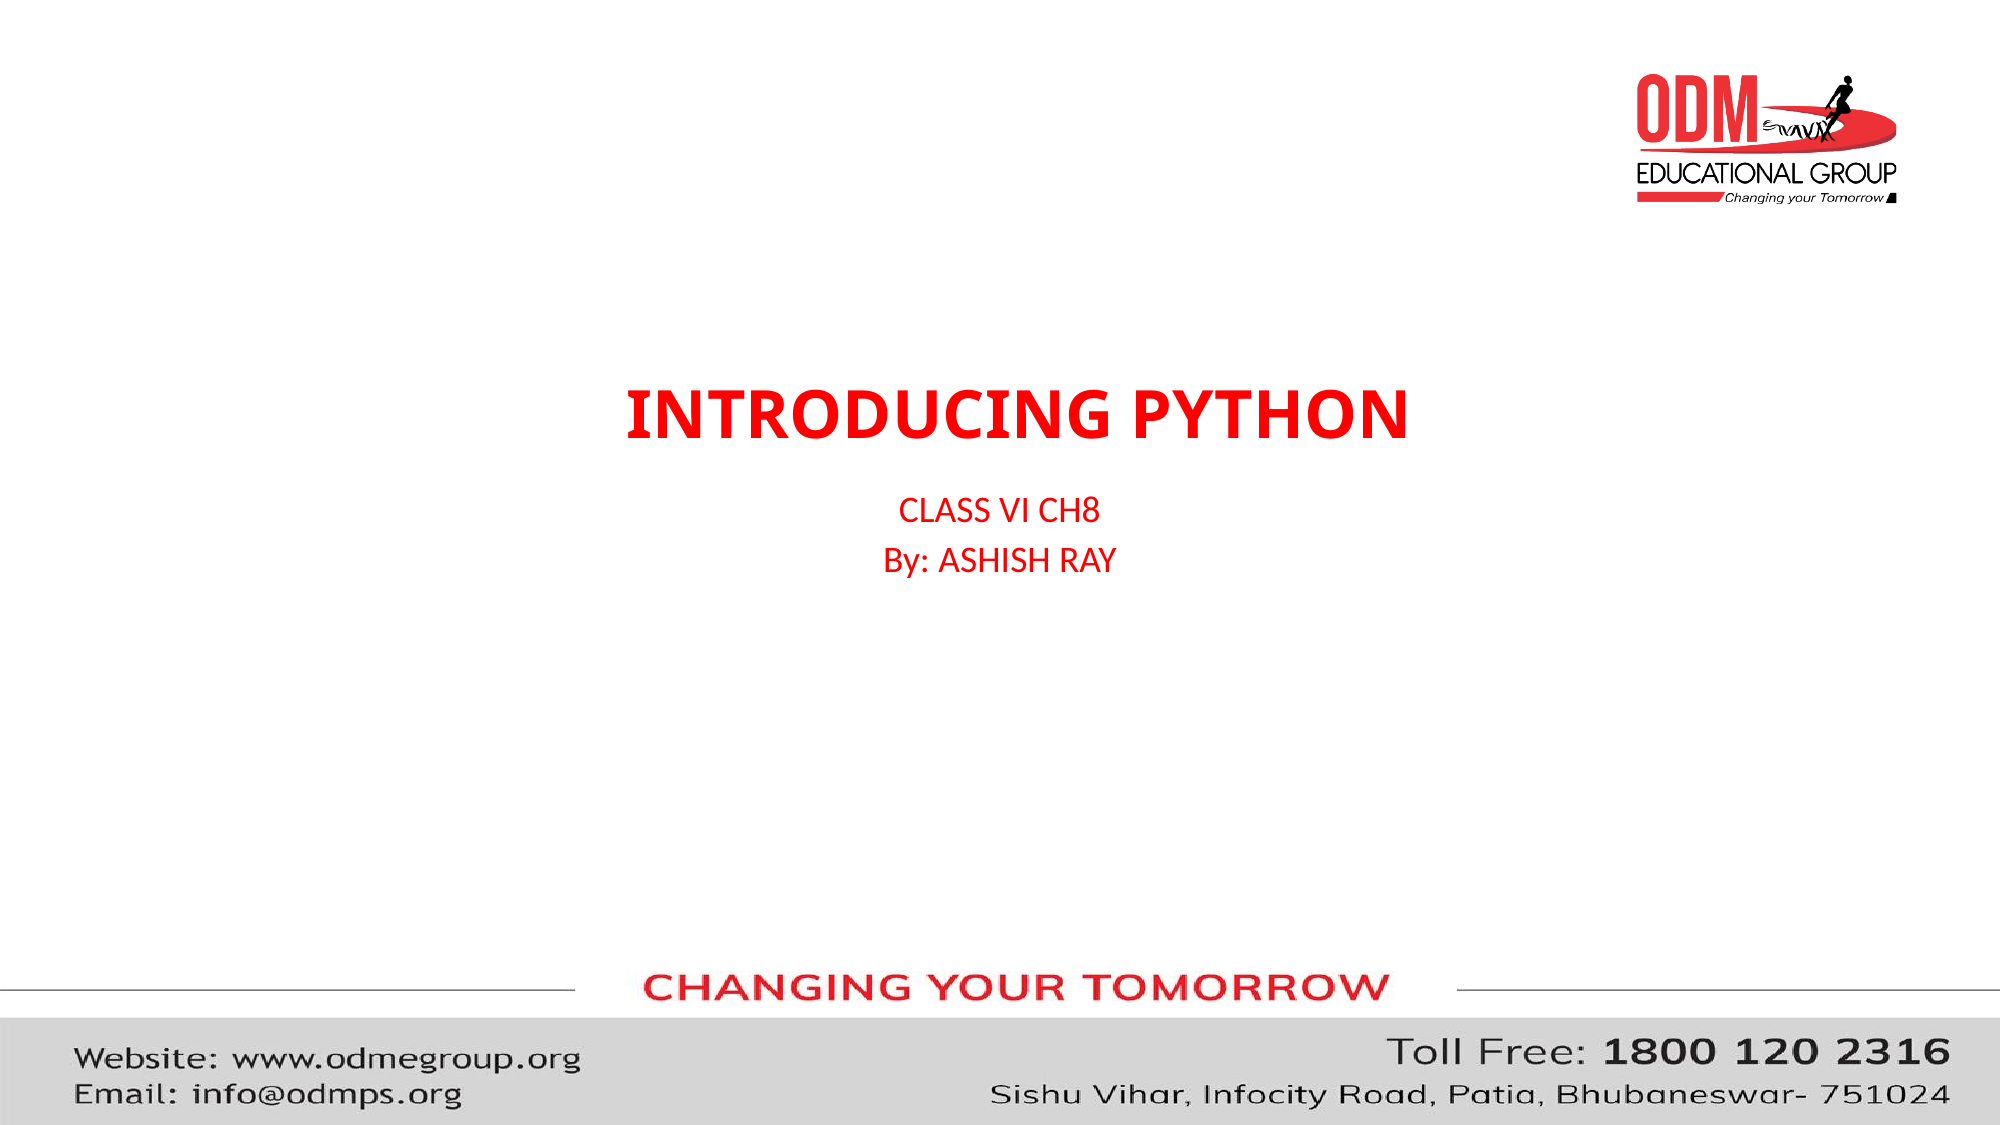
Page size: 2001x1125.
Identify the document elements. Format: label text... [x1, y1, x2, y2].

picture [0, 910, 2000, 1125]
text_box [1637, 74, 1897, 204]
title INTRODUCING PYTHON [269, 262, 1770, 461]
subtitle CLASS VI CH8 By: ASHISH RAY [249, 482, 1750, 863]
